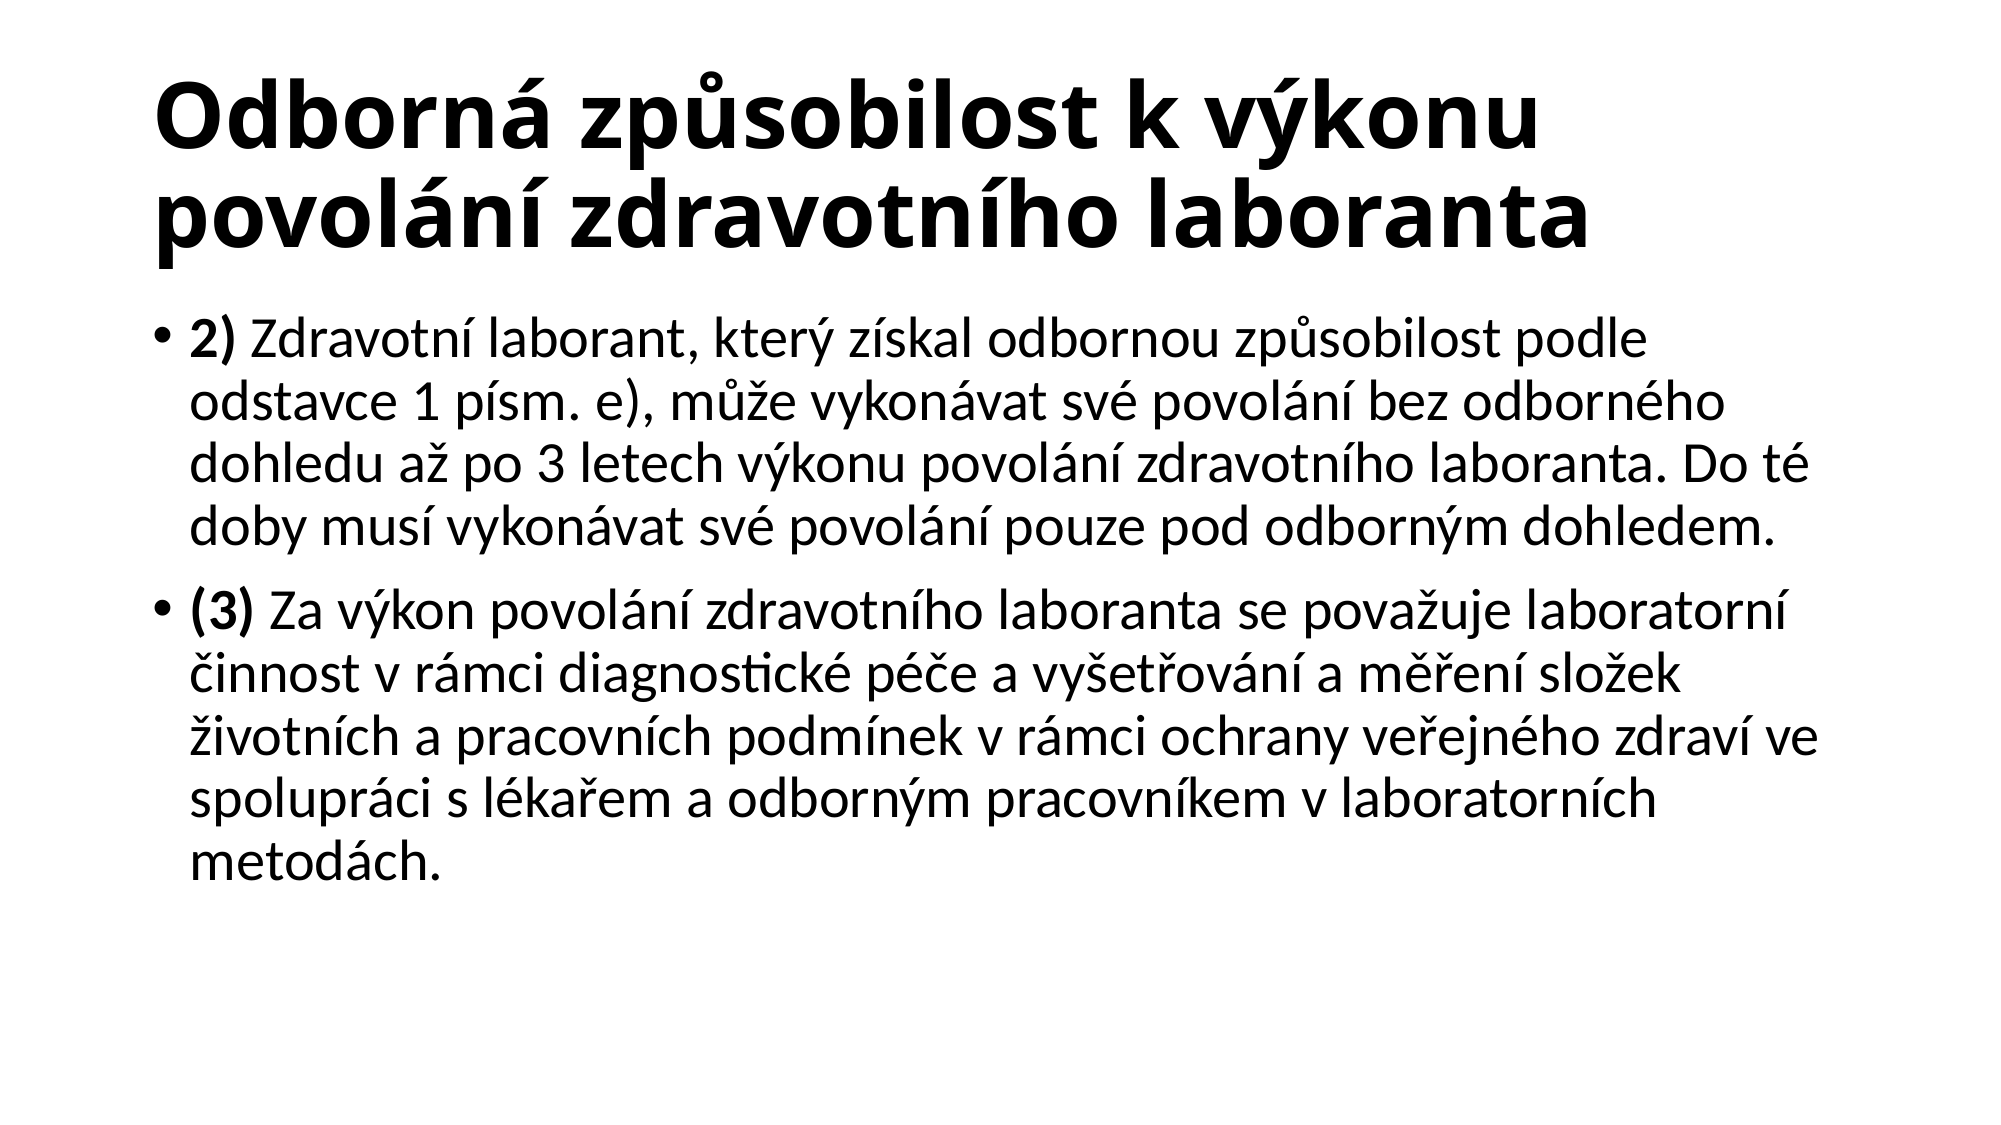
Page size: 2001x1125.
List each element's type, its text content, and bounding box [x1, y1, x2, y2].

list 2) Zdravotní laborant, který získal odbornou způsobilost podle odstavce 1 písm. e), může vykonávat své povolání bez odborného dohledu až po 3 letech výkonu povolání zdravotního laboranta. Do té doby musí vykonávat své povolání pouze pod odborným dohledem. (3) Za výkon povolání zdravotního laboranta se považuje laboratorní činnost v rámci diagnostické péče a vyšetřování a měření složek životních a pracovních podmínek v rámci ochrany veřejného zdraví ve spolupráci s lékařem a odborným pracovníkem v laboratorních metodách. [137, 299, 1863, 1014]
title Odborná způsobilost k výkonu povolání zdravotního laboranta [137, 59, 1863, 278]
